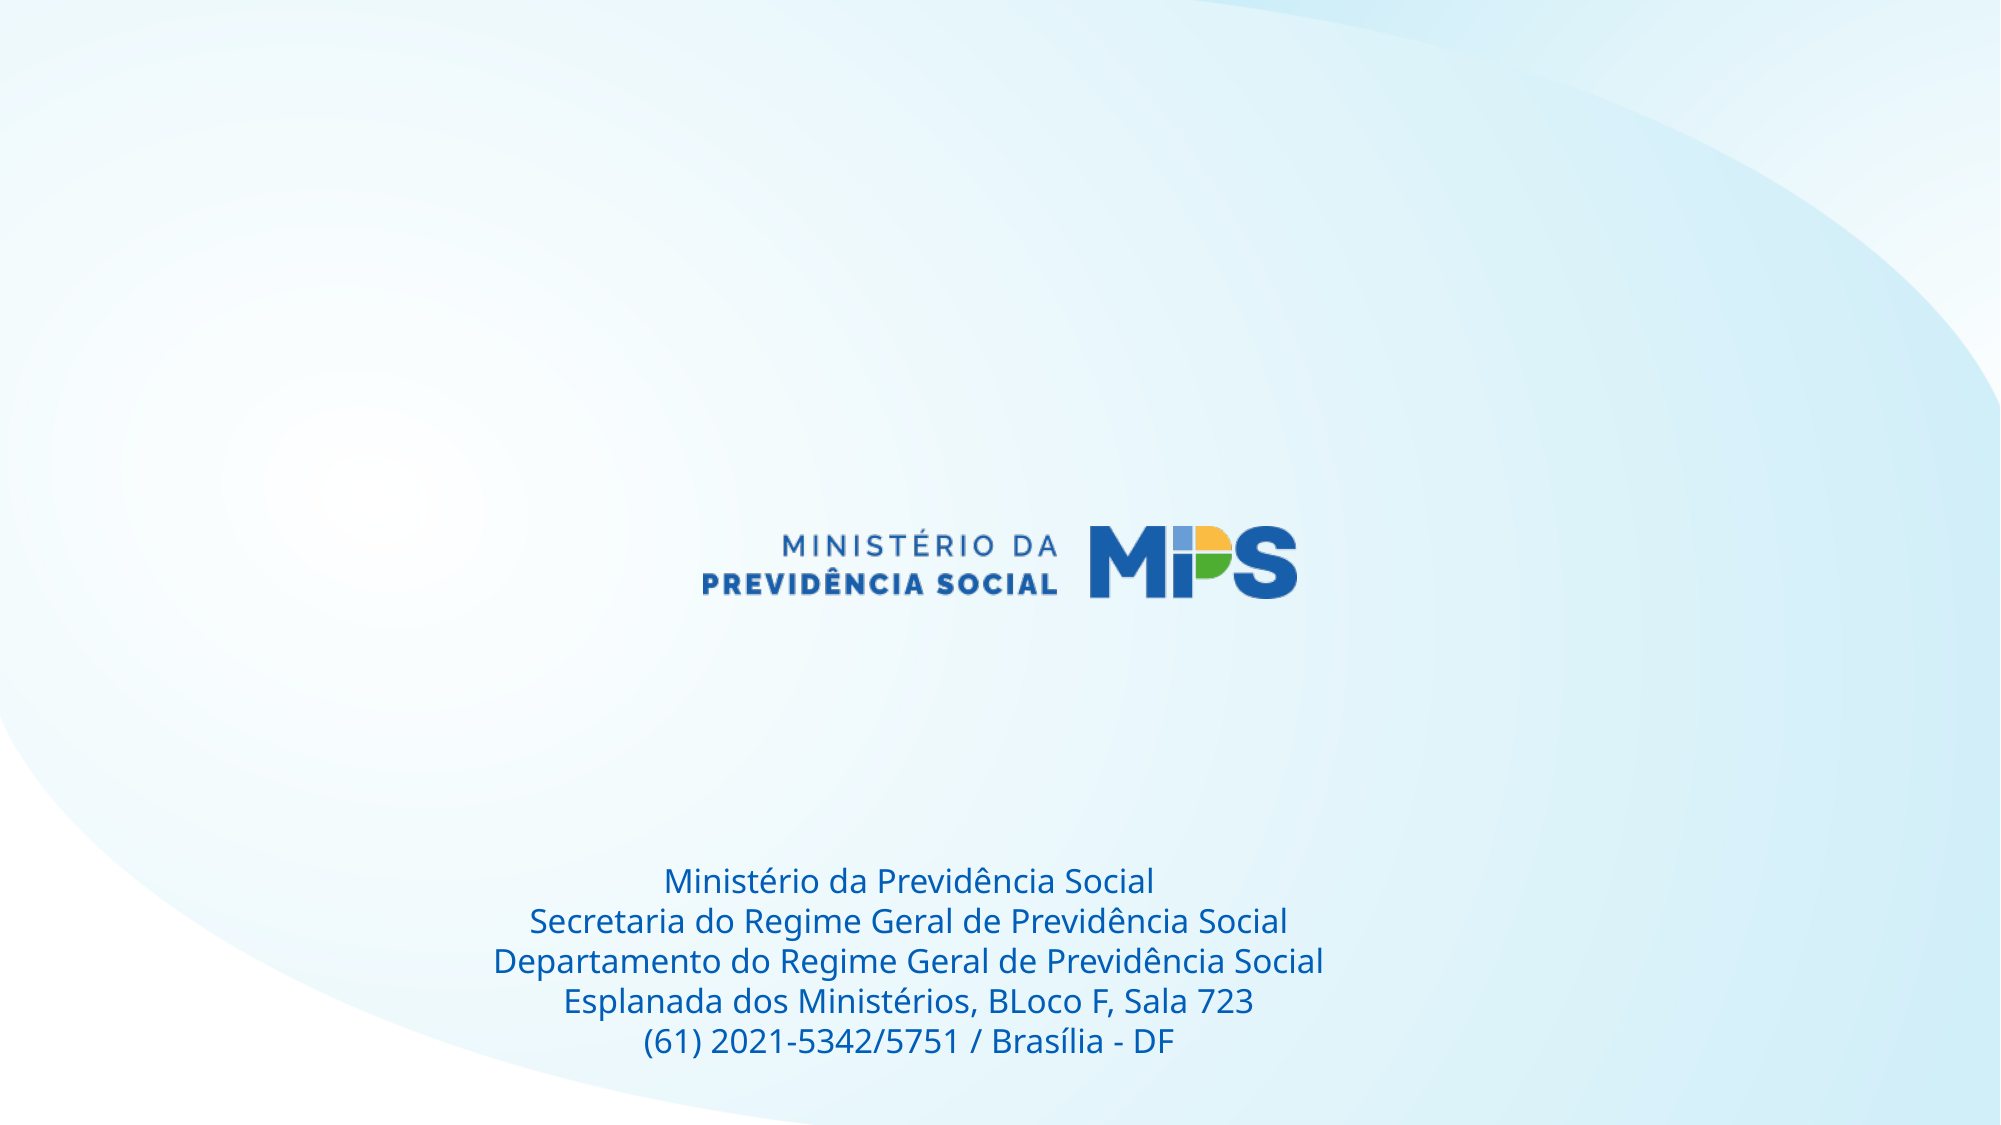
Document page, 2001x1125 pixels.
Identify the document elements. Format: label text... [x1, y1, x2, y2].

picture [0, 0, 2001, 1125]
text_box Ministério da Previdência Social Secretaria do Regime Geral de Previdência Social Departamento do Regime Geral de Previdência Social Esplanada dos Ministérios, BLoco F, Sala 723 (61) 2021-5342/5751 / Brasília - DF [462, 853, 1371, 1068]
